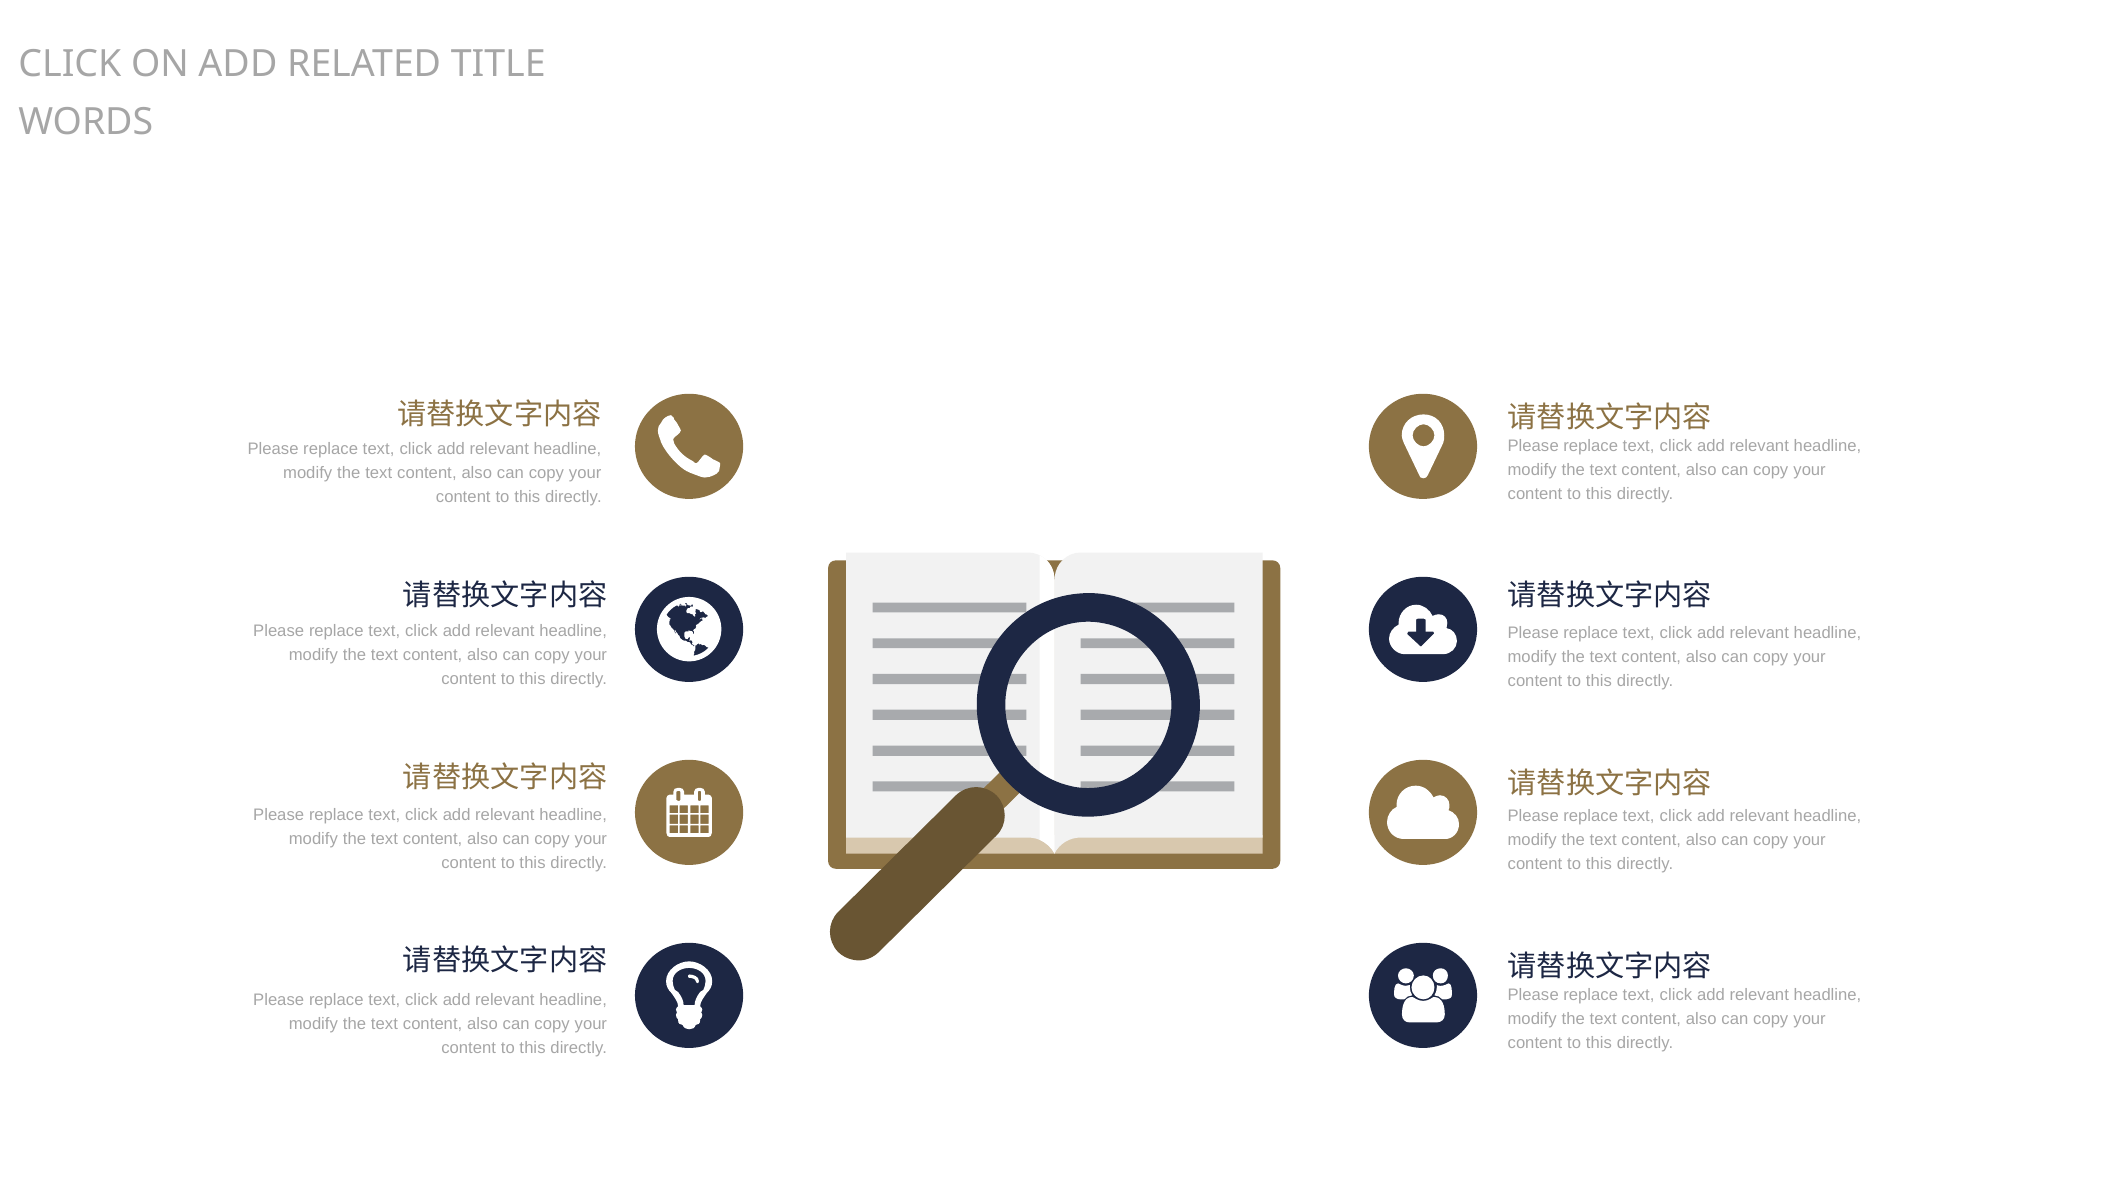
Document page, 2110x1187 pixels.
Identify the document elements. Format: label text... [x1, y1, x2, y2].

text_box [1507, 390, 1864, 504]
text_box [634, 393, 744, 499]
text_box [1368, 576, 1478, 682]
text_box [251, 568, 608, 689]
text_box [246, 388, 602, 507]
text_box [1507, 569, 1864, 691]
text_box CLICK ON ADD RELATED TITLE WORDS [3, 18, 595, 150]
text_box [634, 942, 744, 1048]
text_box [1507, 939, 1864, 1053]
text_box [634, 759, 744, 865]
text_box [1368, 759, 1478, 865]
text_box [251, 750, 608, 873]
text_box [251, 934, 608, 1058]
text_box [1368, 942, 1478, 1048]
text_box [1368, 393, 1478, 499]
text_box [634, 576, 744, 682]
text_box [1507, 756, 1864, 874]
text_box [827, 552, 1281, 963]
